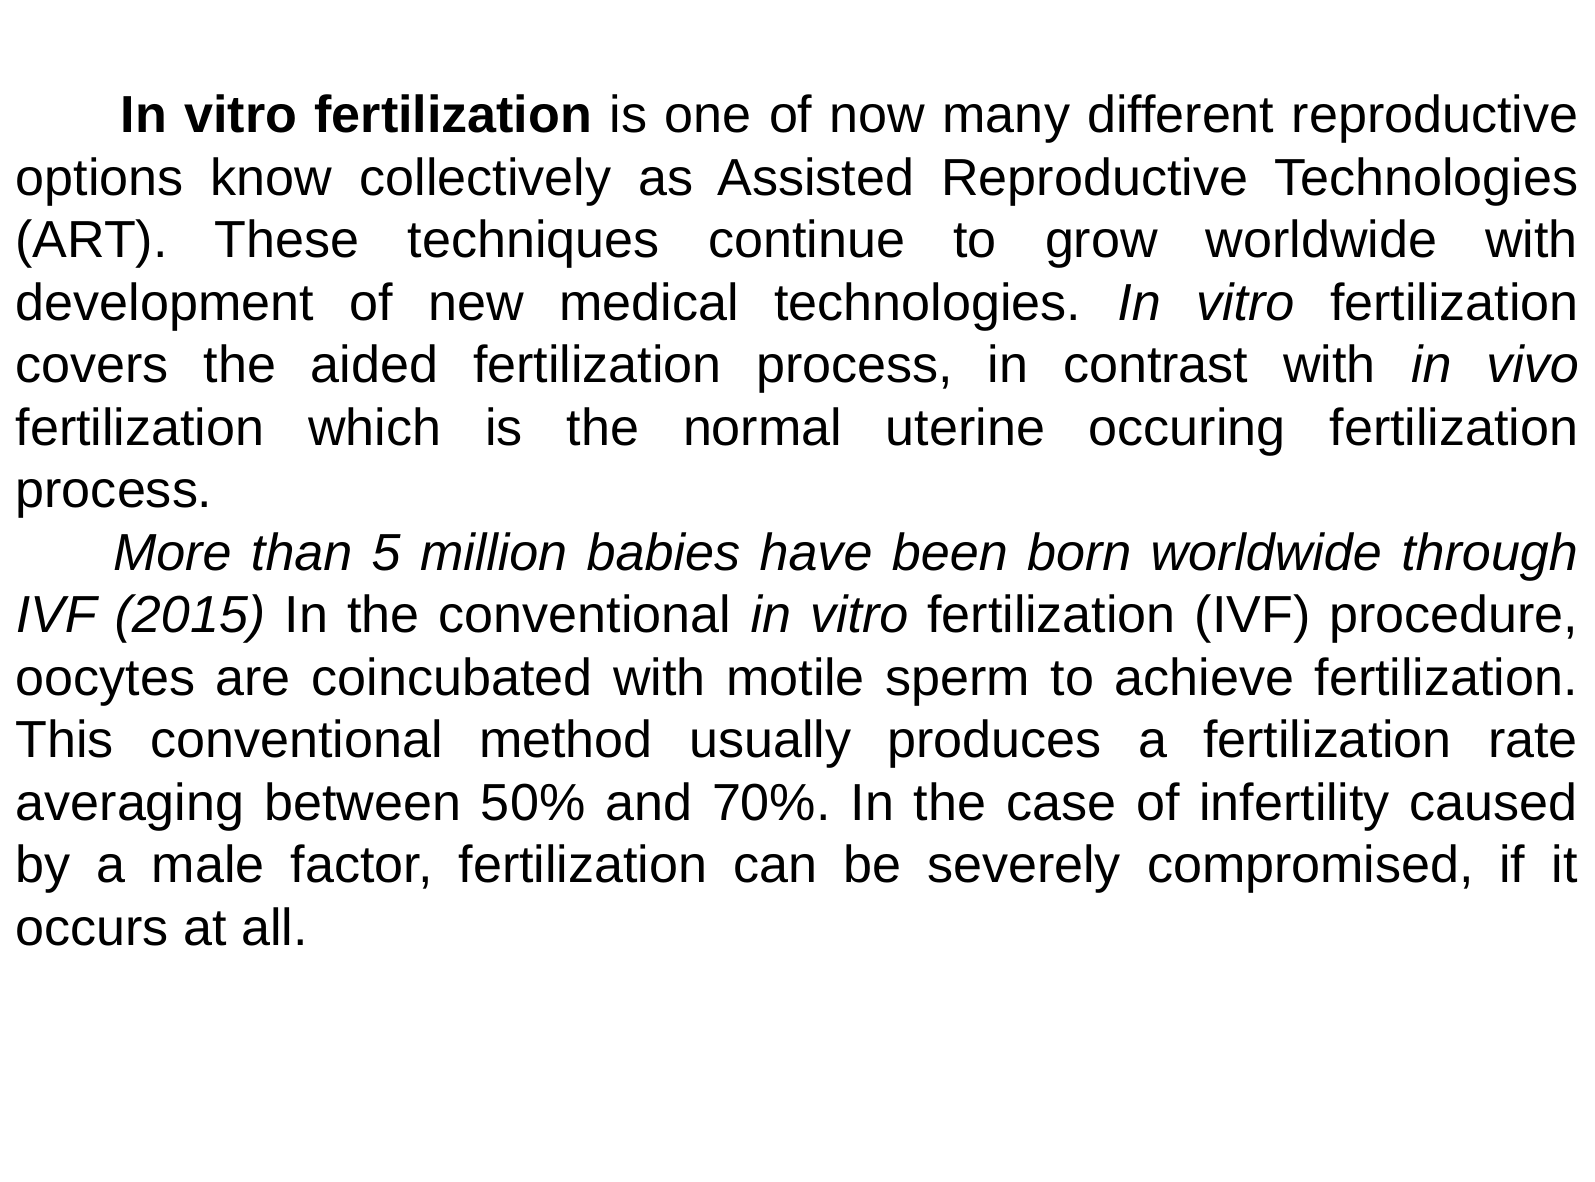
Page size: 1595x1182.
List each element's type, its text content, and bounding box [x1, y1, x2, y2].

text_box In vitro fertilization is one of now many different reproductive options know collectively as Assisted Reproductive Technologies (ART). These techniques continue to grow worldwide with development of new medical technologies. In vitro fertilization covers the aided fertilization process, in contrast with in vivo fertilization which is the normal uterine occuring fertilization process. More than 5 million babies have been born worldwide through IVF (2015) In the conventional in vitro fertilization (IVF) procedure, oocytes are coincubated with motile sperm to achieve fertilization. This conventional method usually produces a fertilization rate averaging between 50% and 70%. In the case of infertility caused by a male factor, fertilization can be severely compromised, if it occurs at all. [0, 72, 1595, 1154]
